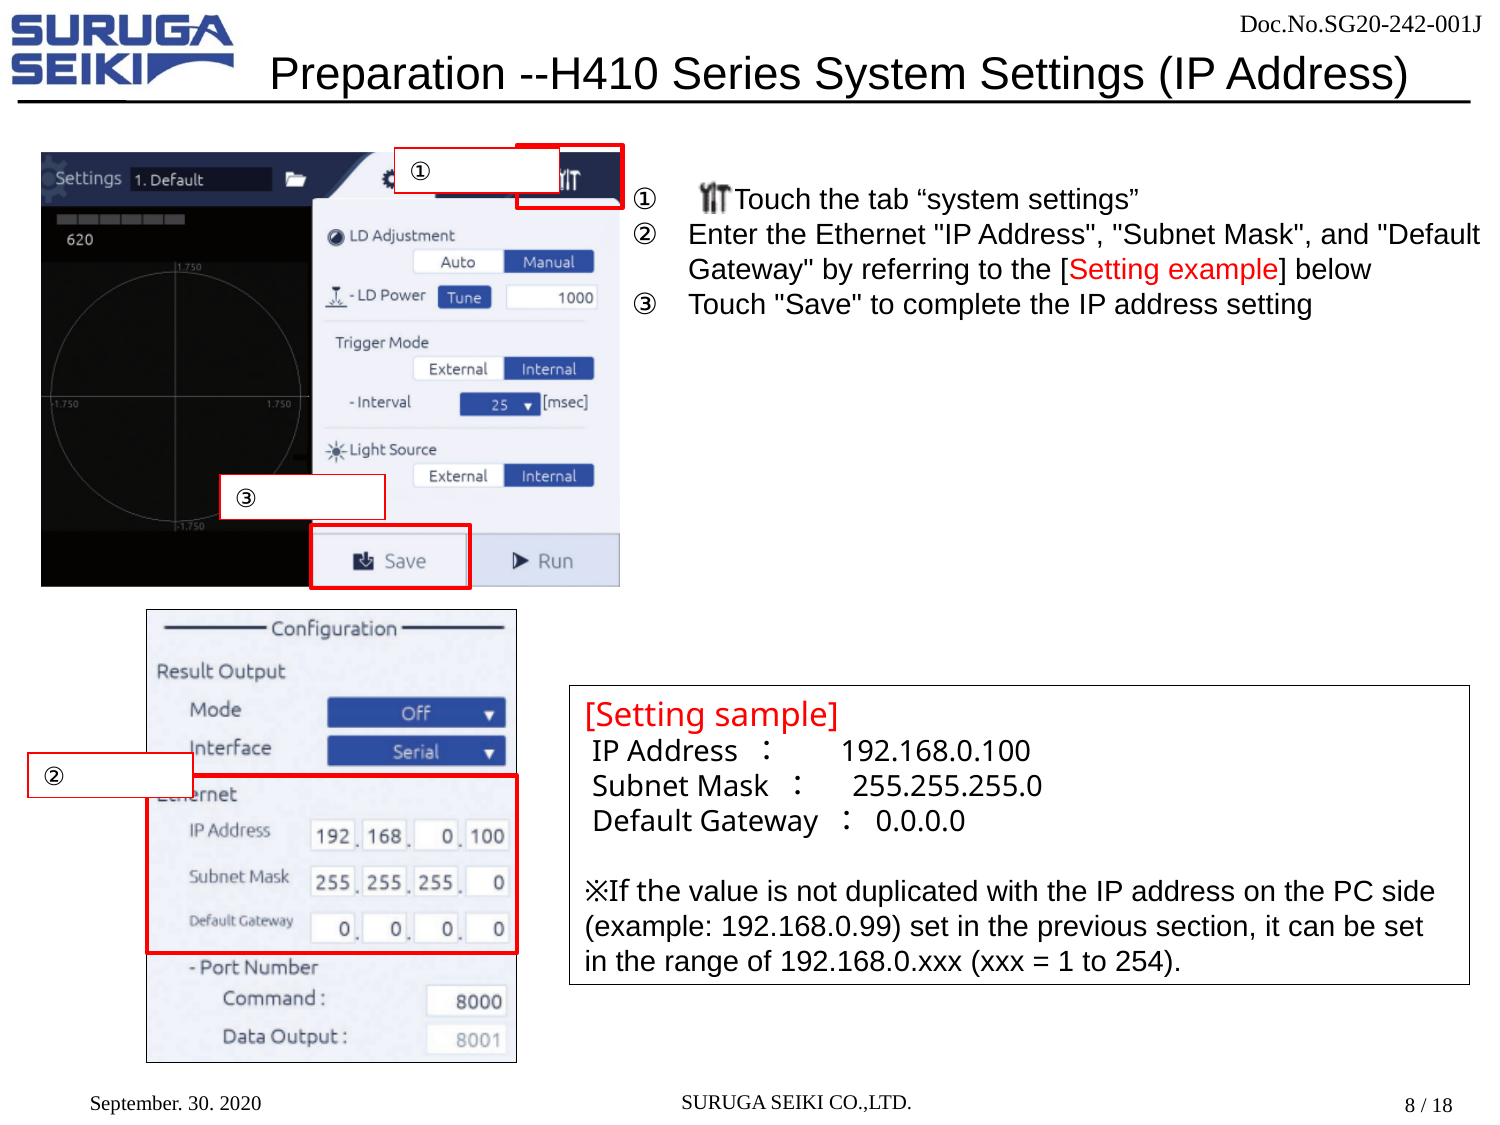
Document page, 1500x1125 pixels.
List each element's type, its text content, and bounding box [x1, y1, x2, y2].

text_box Preparation --H410 Series System Settings (IP Address) [32, 66, 1500, 131]
picture [146, 609, 518, 1063]
text_box [515, 143, 625, 156]
text_box [Setting sample] IP Address ： 192.168.0.100 Subnet Mask ： 255.255.255.0 Default Gateway ： 0.0.0.0 ※If the value is not duplicated with the IP address on the PC side (example: 192.168.0.99) set in the previous section, it can be set in the range of 192.168.0.xxx (xxx = 1 to 254). [569, 685, 1470, 985]
picture [1, 2, 243, 96]
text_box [616, 172, 1500, 330]
picture [40, 150, 620, 589]
text_box ② [27, 752, 141, 798]
